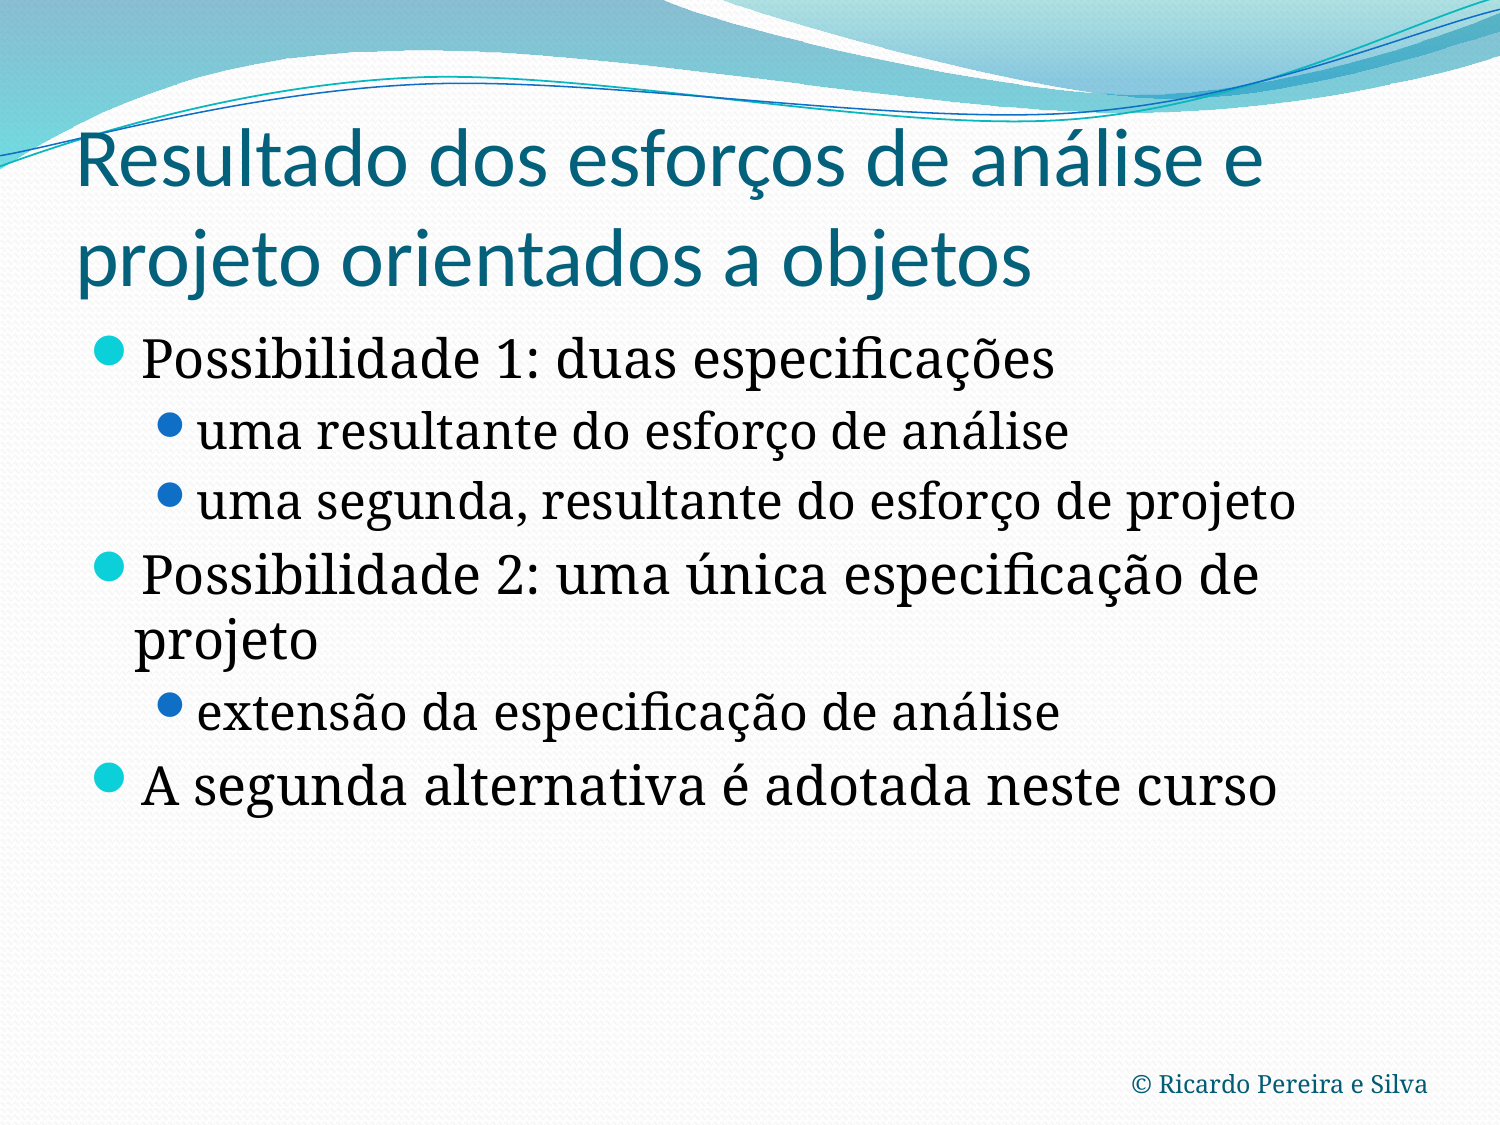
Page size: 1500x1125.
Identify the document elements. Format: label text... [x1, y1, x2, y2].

title Resultado dos esforços de análise e projeto orientados a objetos [75, 115, 1425, 303]
list Possibilidade 1: duas especificações uma resultante do esforço de análise uma segunda, resultante do esforço de projeto Possibilidade 2: uma única especificação de projeto extensão da especificação de análise A segunda alternativa é adotada neste curso [75, 317, 1425, 1038]
footer © Ricardo Pereira e Silva [1101, 1042, 1429, 1103]
